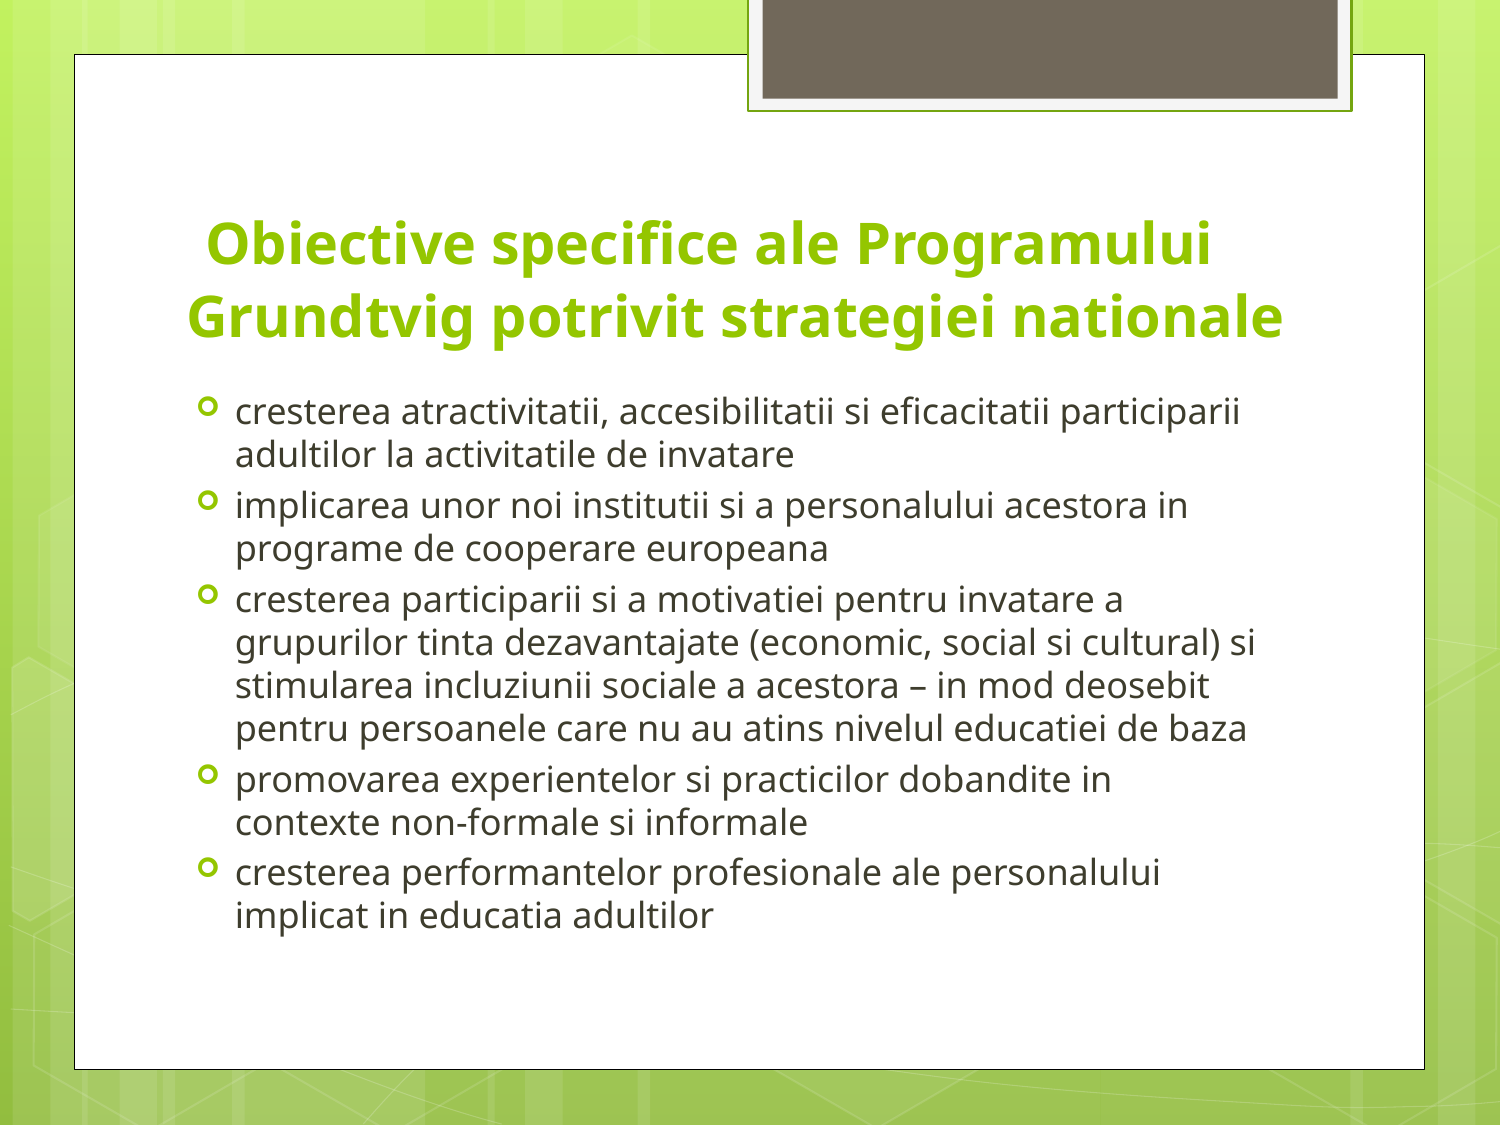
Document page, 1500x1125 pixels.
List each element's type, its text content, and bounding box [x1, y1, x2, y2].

title Obiective specifice ale Programului Grundtvig potrivit strategiei nationale [171, 168, 1324, 357]
list cresterea atractivitatii, accesibilitatii si eficacitatii participarii adultilor la activitatile de invatare implicarea unor noi institutii si a personalului acestora in programe de cooperare europeana cresterea participarii si a motivatiei pentru invatare a grupurilor tinta dezavantajate (economic, social si cultural) si stimularea incluziunii sociale a acestora – in mod deosebit pentru persoanele care nu au atins nivelul educatiei de baza promovarea experientelor si practicilor dobandite in contexte non-formale si informale cresterea performantelor profesionale ale personalului implicat in educatia adultilor [171, 381, 1283, 957]
